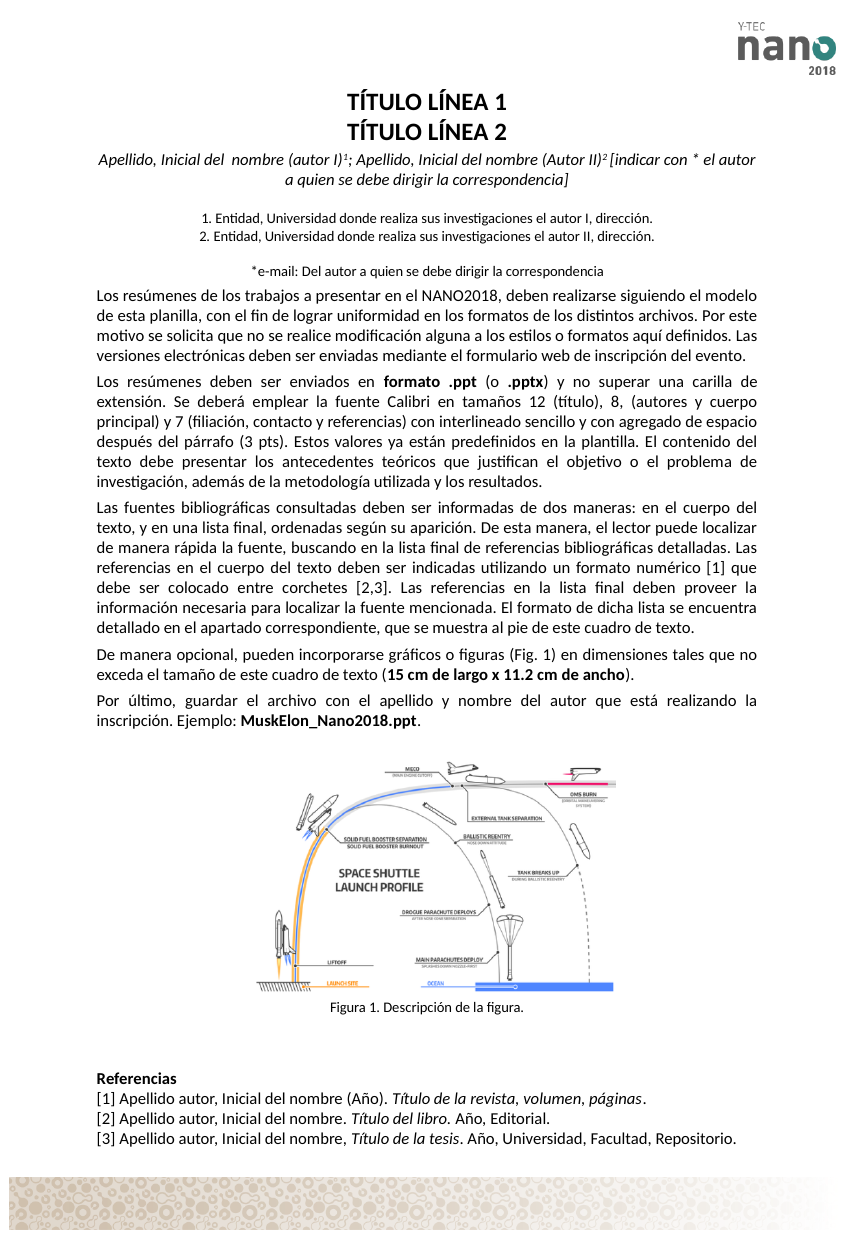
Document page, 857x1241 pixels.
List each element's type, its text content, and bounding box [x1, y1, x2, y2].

picture [738, 22, 836, 75]
picture [9, 1177, 844, 1230]
list TÍTULO LÍNEA 1 TÍTULO LÍNEA 2 [96, 85, 758, 157]
picture [241, 754, 616, 995]
list Apellido, Inicial del nombre (autor I)1; Apellido, Inicial del nombre (Autor II)2 [indicar con * el autor a quien se debe dirigir la correspondencia] 1. Entidad, Universidad donde realiza sus investigaciones el autor I, dirección. 2. Entidad, Universidad donde realiza sus investigaciones el autor II, dirección. *e-mail: Del autor a quien se debe dirigir la correspondencia [96, 157, 758, 285]
list Los resúmenes de los trabajos a presentar en el NANO2018, deben realizarse siguiendo el modelo de esta planilla, con el fin de lograr uniformidad en los formatos de los distintos archivos. Por este motivo se solicita que no se realice modificación alguna a los estilos o formatos aquí definidos. Las versiones electrónicas deben ser enviadas mediante el formulario web de inscripción del evento. Los resúmenes deben ser enviados en formato .ppt (o .pptx) y no superar una carilla de extensión. Se deberá emplear la fuente Calibri en tamaños 12 (título), 8, (autores y cuerpo principal) y 7 (filiación, contacto y referencias) con interlineado sencillo y con agregado de espacio después del párrafo (3 pts). Estos valores ya están predefinidos en la plantilla. El contenido del texto debe presentar los antecedentes teóricos que justifican el objetivo o el problema de investigación, además de la metodología utilizada y los resultados. Las fuentes bibliográficas consultadas deben ser informadas de dos maneras: en el cuerpo del texto, y en una lista final, ordenadas según su aparición. De esta manera, el lector puede localizar de manera rápida la fuente, buscando en la lista final de referencias bibliográficas detalladas. Las referencias en el cuerpo del texto deben ser indicadas utilizando un formato numérico [1] que debe ser colocado entre corchetes [2,3]. Las referencias en la lista final deben proveer la información necesaria para localizar la fuente mencionada. El formato de dicha lista se encuentra detallado en el apartado correspondiente, que se muestra al pie de este cuadro de texto. De manera opcional, pueden incorporarse gráficos o figuras (Fig. 1) en dimensiones tales que no exceda el tamaño de este cuadro de texto (15 cm de largo x 11.2 cm de ancho). Por último, guardar el archivo con el apellido y nombre del autor que está realizando la inscripción. Ejemplo: MuskElon_Nano2018.ppt. Figura 1. Descripción de la figura. Referencias [1] Apellido autor, Inicial del nombre (Año). Título de la revista, volumen, páginas. [2] Apellido autor, Inicial del nombre. Título del libro. Año, Editorial. [3] Apellido autor, Inicial del nombre, Título de la tesis. Año, Universidad, Facultad, Repositorio. [96, 285, 758, 1171]
